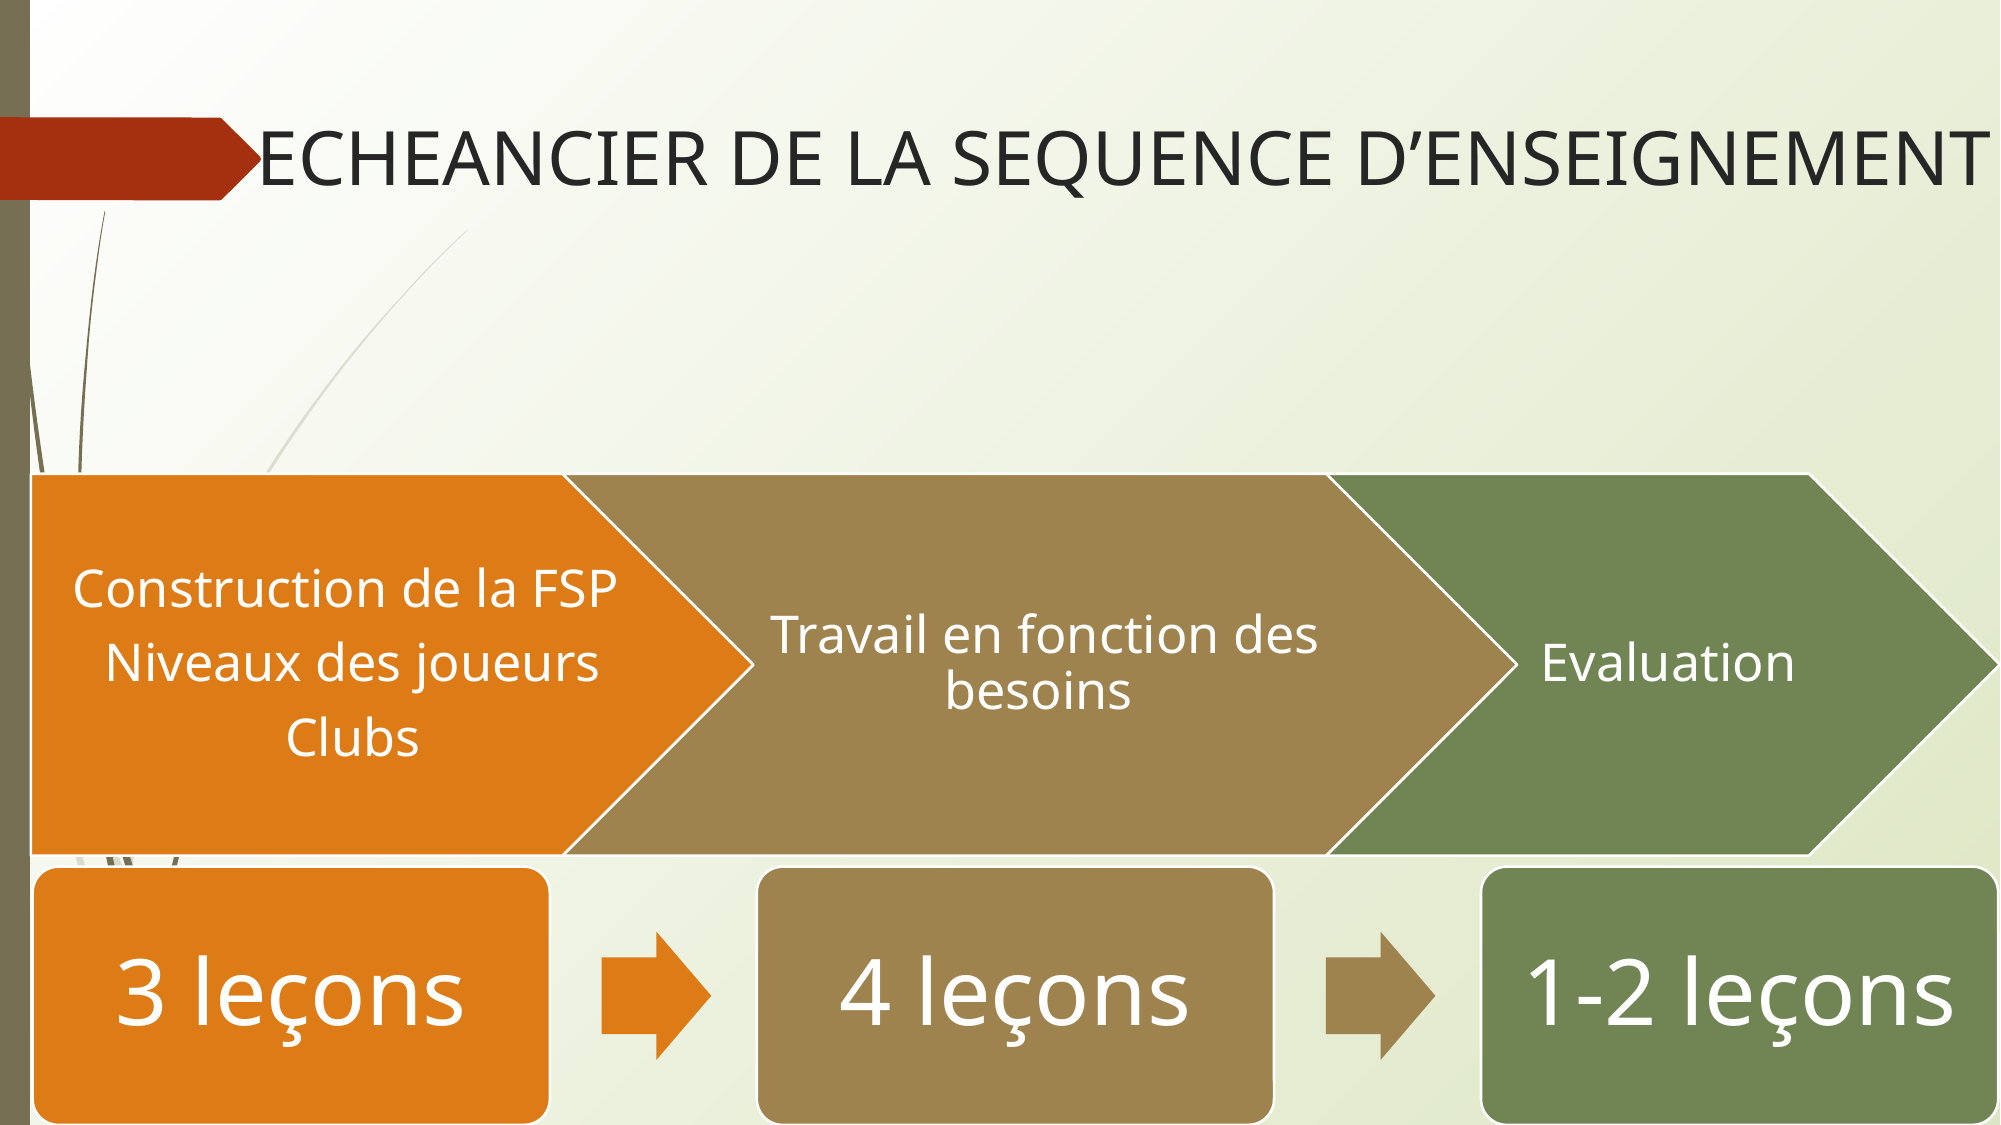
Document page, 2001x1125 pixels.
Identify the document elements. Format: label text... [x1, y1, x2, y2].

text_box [32, 866, 1999, 1125]
title ECHEANCIER DE LA SEQUENCE D’ENSEIGNEMENT [241, 102, 2000, 313]
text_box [30, 473, 2000, 856]
